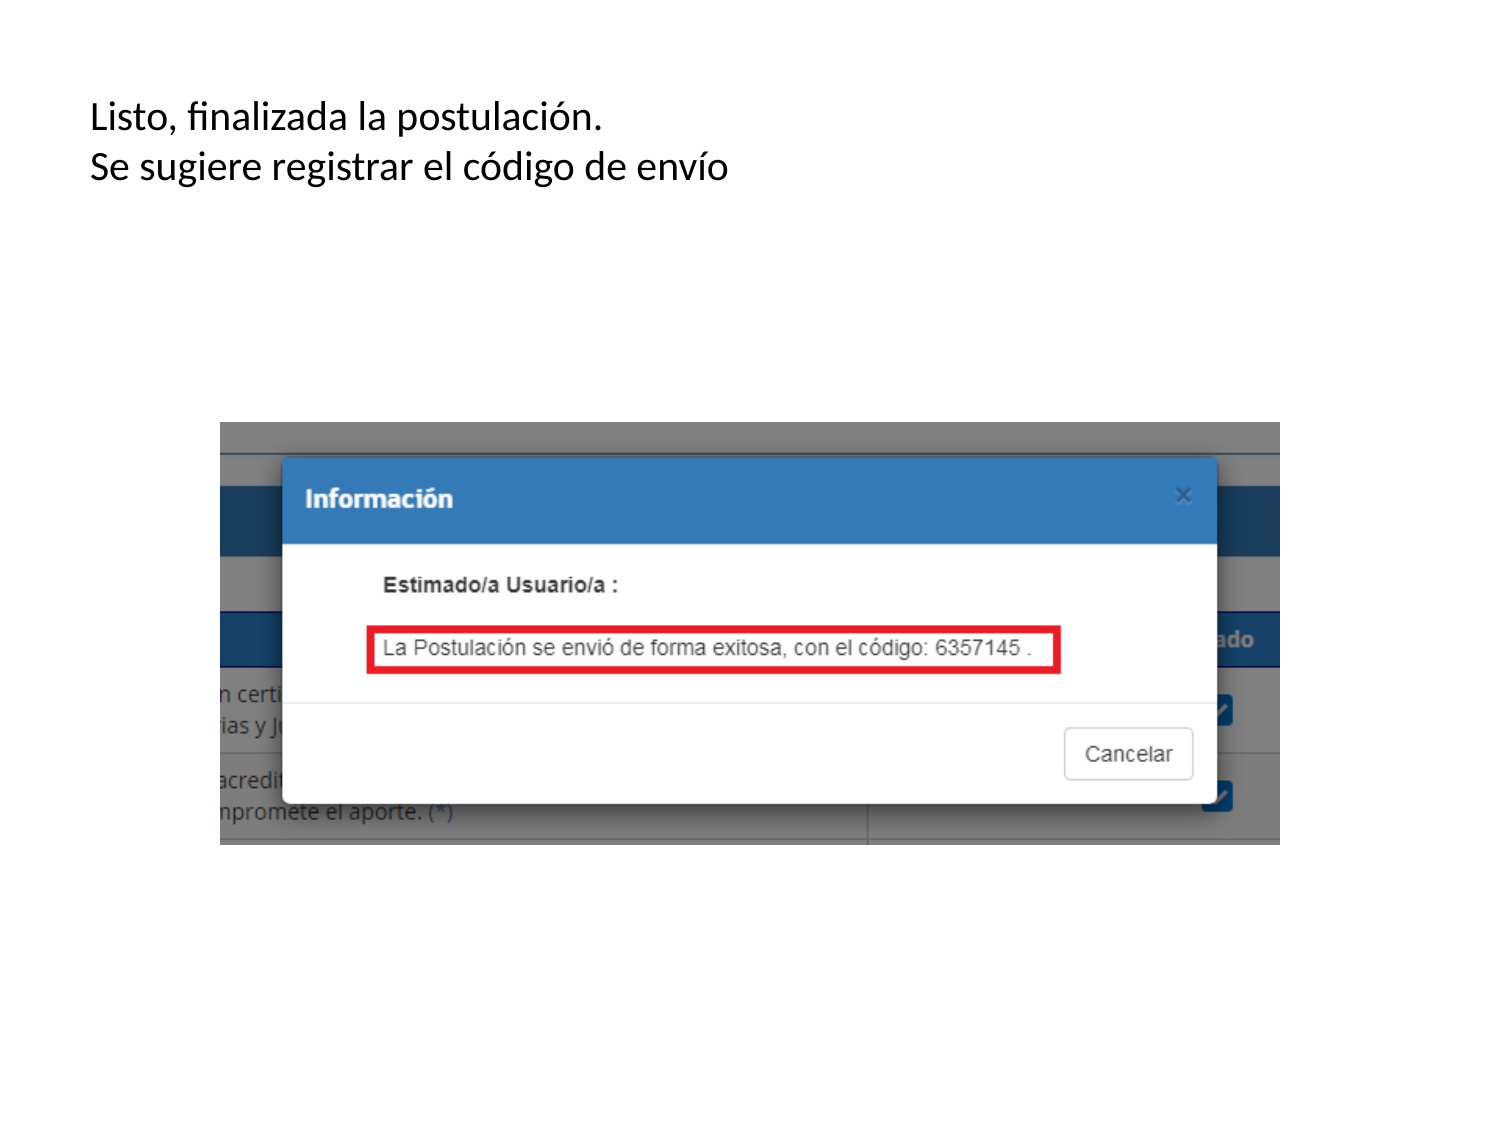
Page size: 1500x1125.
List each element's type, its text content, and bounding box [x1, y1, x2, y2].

title Listo, finalizada la postulación. Se sugiere registrar el código de envío [75, 45, 1425, 233]
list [220, 422, 1280, 845]
